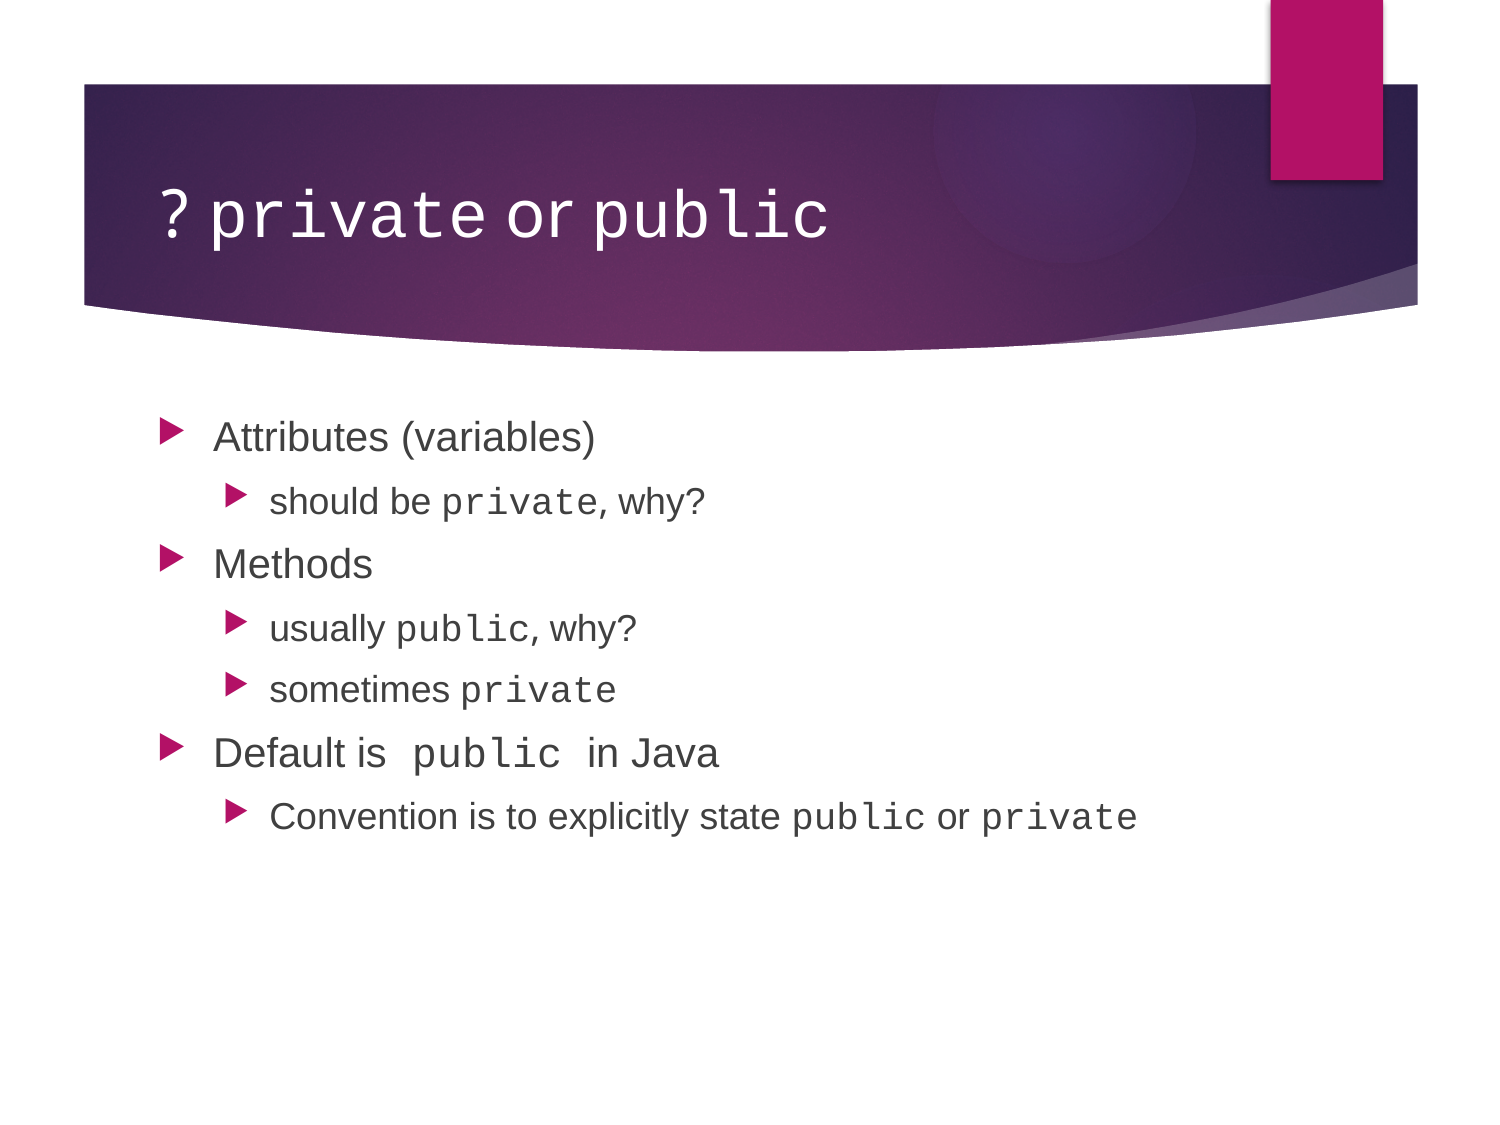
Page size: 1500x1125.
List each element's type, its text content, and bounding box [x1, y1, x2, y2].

list Attributes (variables) should be private, why? Methods usually public, why? sometimes private Default is public in Java Convention is to explicitly state public or private [141, 408, 1310, 995]
title private or public ? [142, 152, 1183, 269]
